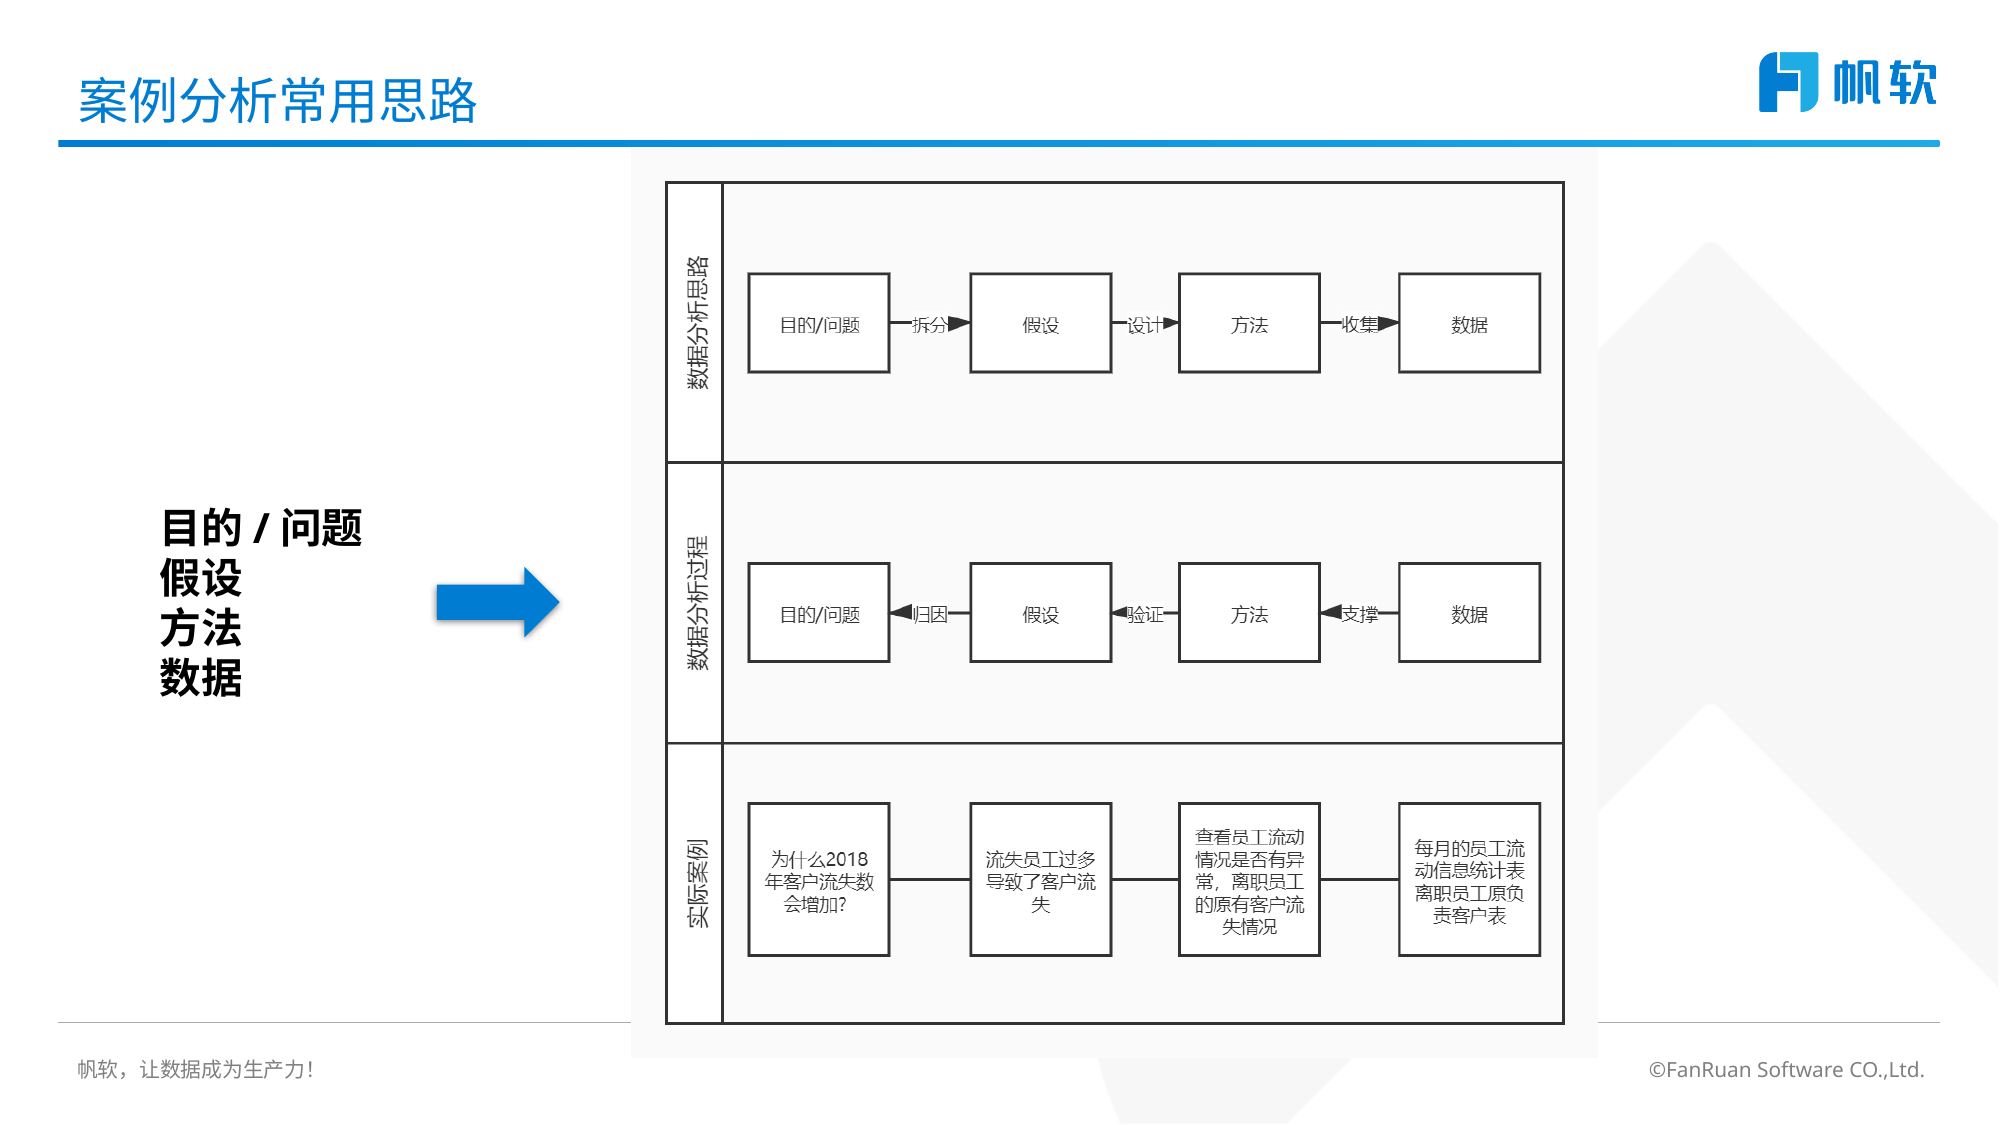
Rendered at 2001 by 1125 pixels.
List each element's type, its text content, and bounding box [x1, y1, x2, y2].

picture [0, 0, 1999, 1125]
text_box 目的/问题 假设 方法 数据 [151, 493, 631, 711]
title 案例分析常用思路 [63, 67, 1696, 139]
text_box [436, 566, 560, 638]
